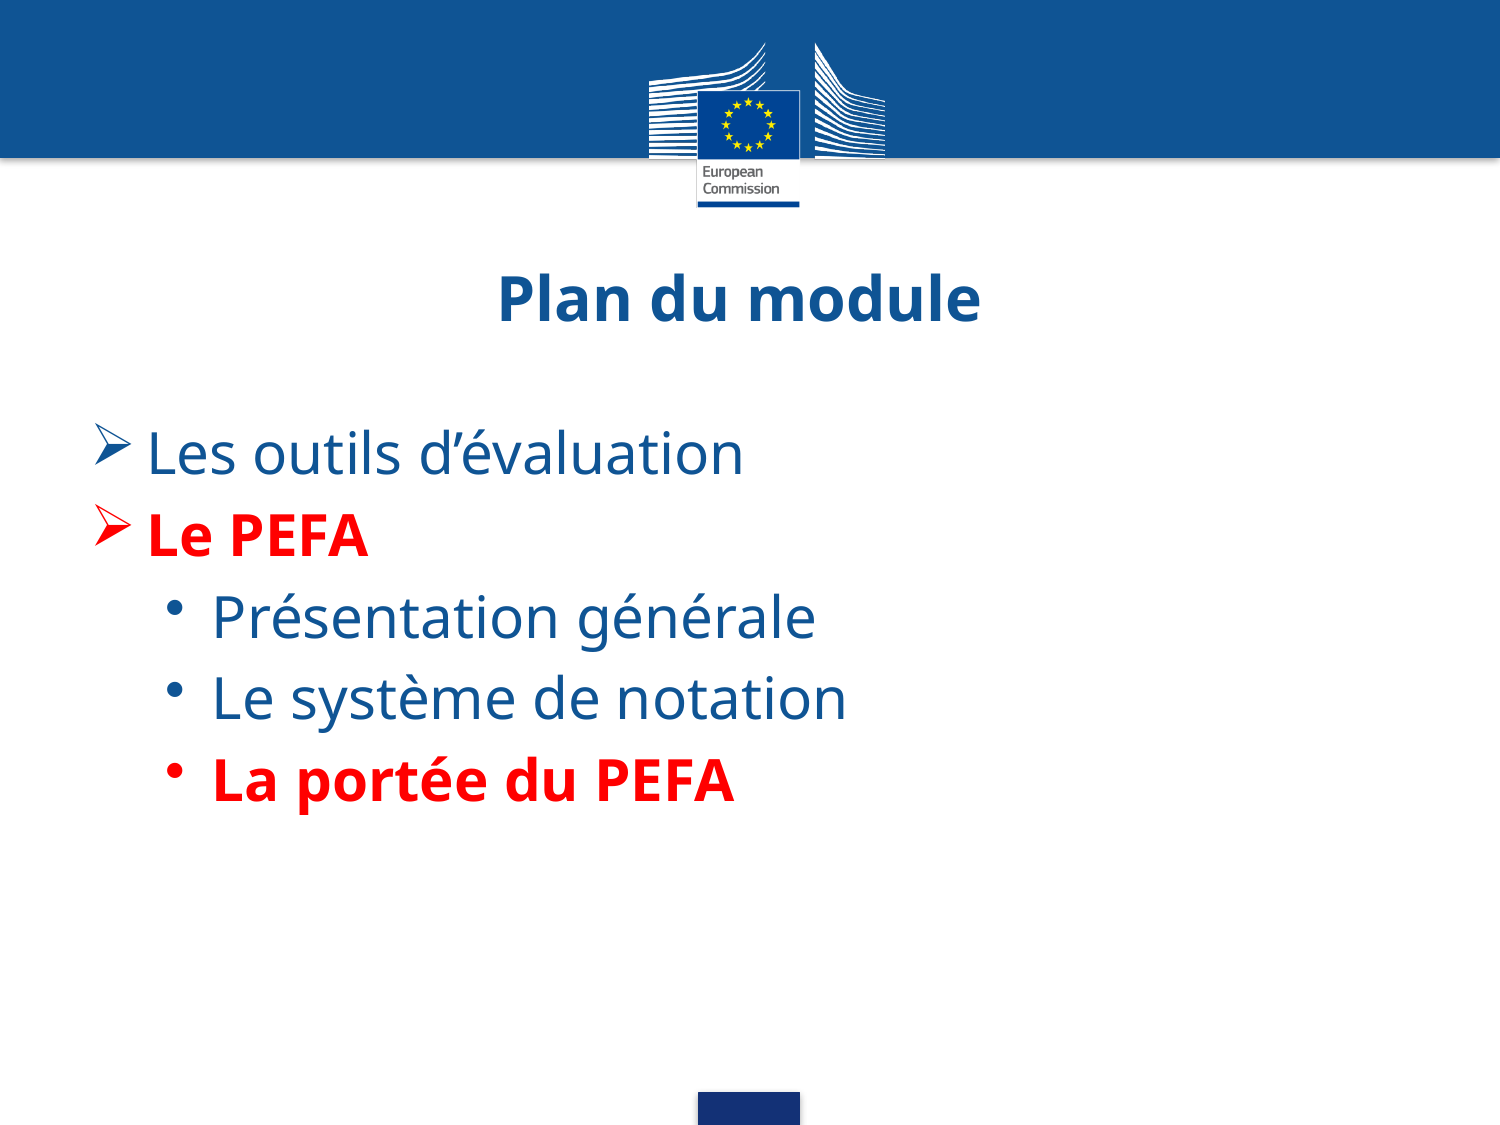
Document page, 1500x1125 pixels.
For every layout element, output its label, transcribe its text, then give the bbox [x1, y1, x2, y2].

picture [649, 42, 885, 208]
title Plan du module [64, 219, 1416, 374]
list Les outils d’évaluation Le PEFA Présentation générale Le système de notation La portée du PEFA [74, 408, 1426, 988]
